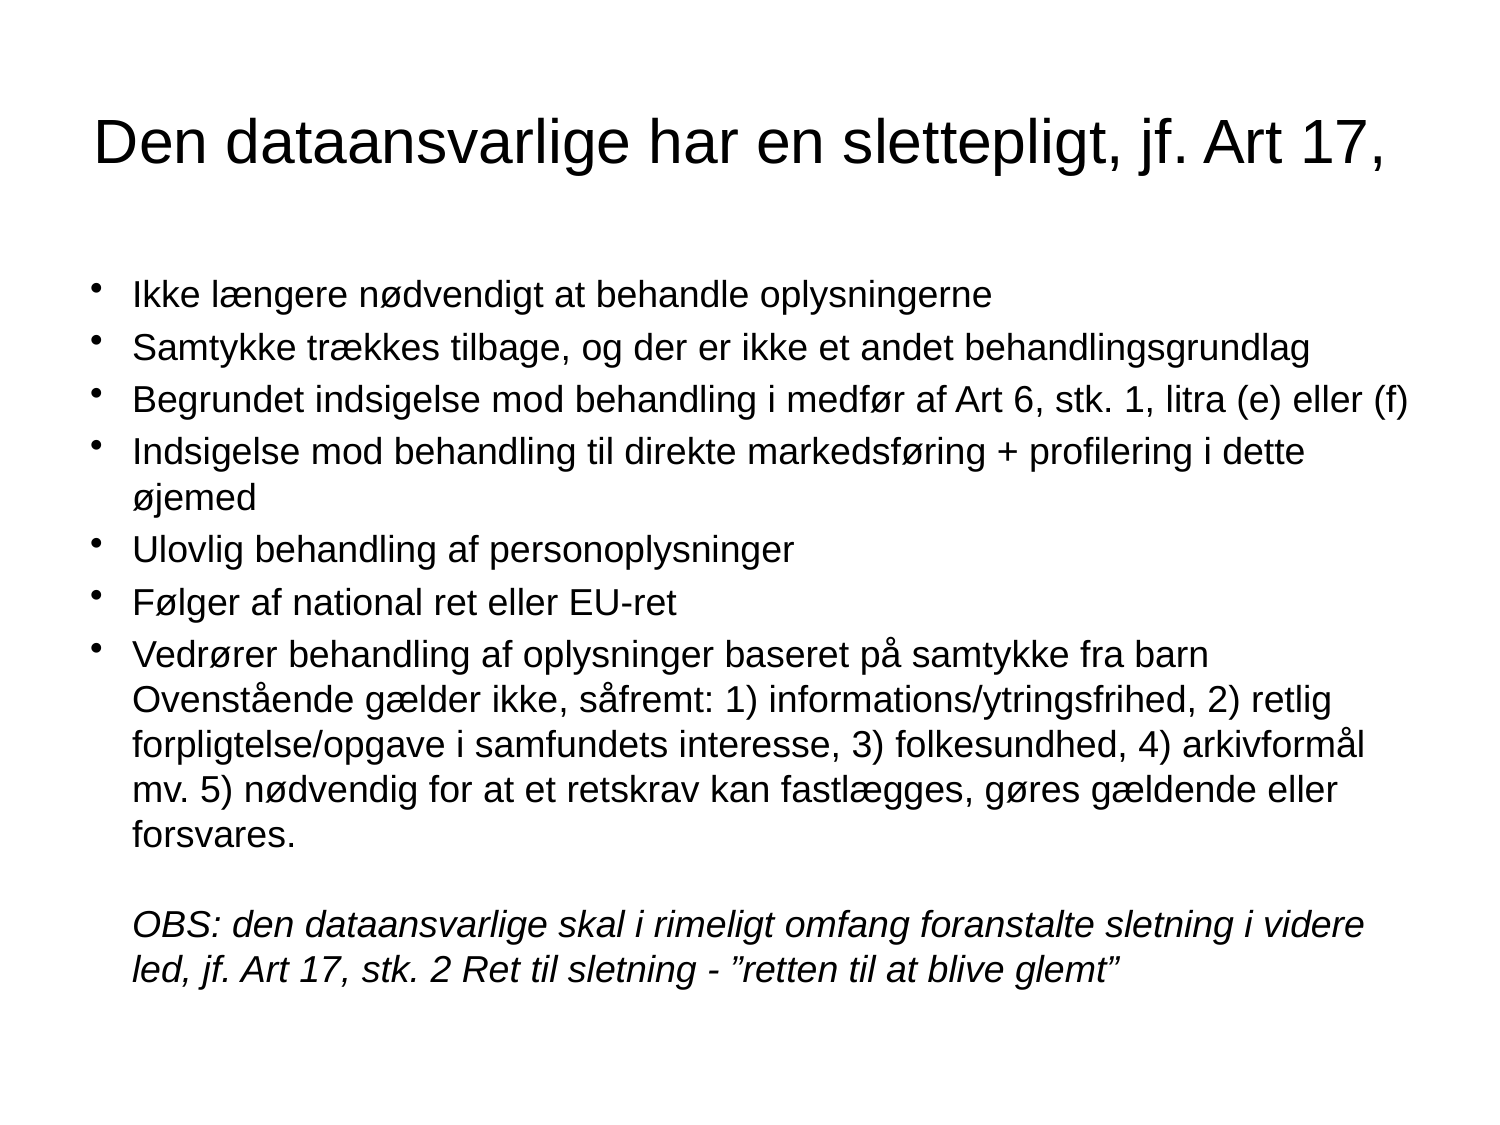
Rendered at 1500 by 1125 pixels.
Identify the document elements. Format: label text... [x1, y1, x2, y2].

title Den dataansvarlige har en slettepligt, jf. Art 17, [75, 45, 1425, 233]
list Ikke længere nødvendigt at behandle oplysningerne Samtykke trækkes tilbage, og der er ikke et andet behandlingsgrundlag Begrundet indsigelse mod behandling i medfør af Art 6, stk. 1, litra (e) eller (f) Indsigelse mod behandling til direkte markedsføring + profilering i dette øjemed Ulovlig behandling af personoplysninger Følger af national ret eller EU-ret Vedrører behandling af oplysninger baseret på samtykke fra barn Ovenstående gælder ikke, såfremt: 1) informations/ytringsfrihed, 2) retlig forpligtelse/opgave i samfundets interesse, 3) folkesundhed, 4) arkivformål mv. 5) nødvendig for at et retskrav kan fastlægges, gøres gældende eller forsvares. OBS: den dataansvarlige skal i rimeligt omfang foranstalte sletning i videre led, jf. Art 17, stk. 2 Ret til sletning - ”retten til at blive glemt” [75, 262, 1447, 1005]
